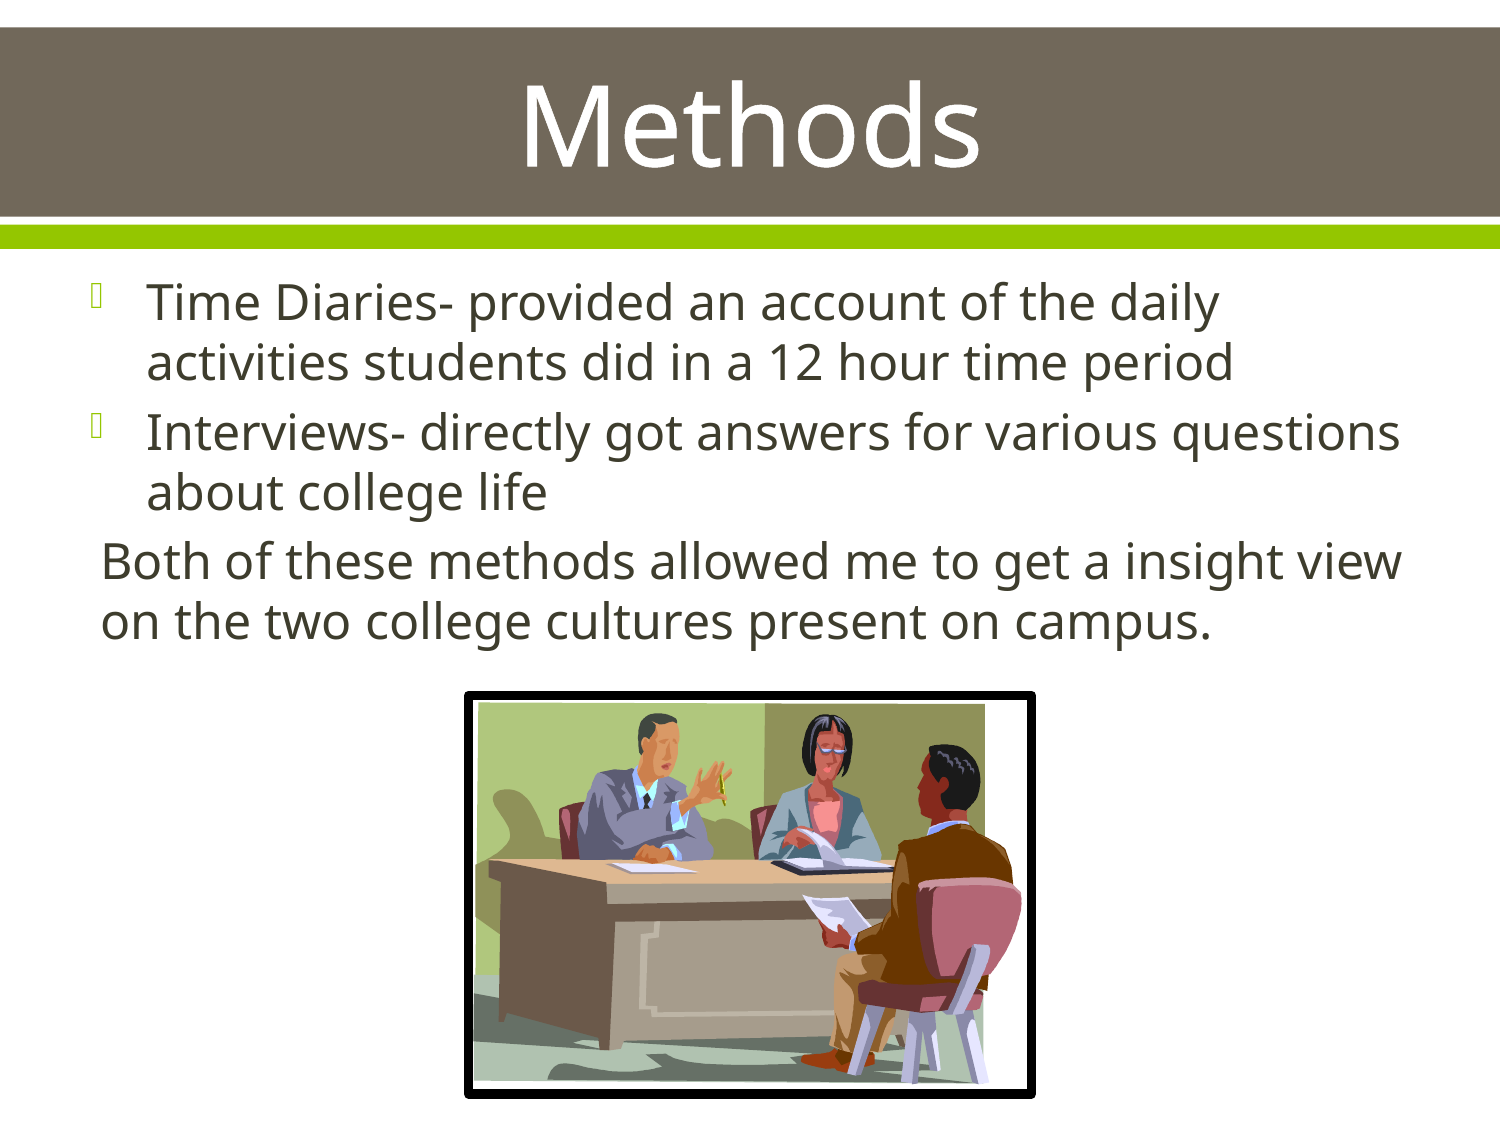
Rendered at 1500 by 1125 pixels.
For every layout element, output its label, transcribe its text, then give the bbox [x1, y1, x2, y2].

picture [473, 699, 1027, 1090]
list Time Diaries- provided an account of the daily activities students did in a 12 hour time period Interviews- directly got answers for various questions about college life Both of these methods allowed me to get a insight view on the two college cultures present on campus. [75, 262, 1425, 1005]
title Methods [75, 29, 1425, 213]
